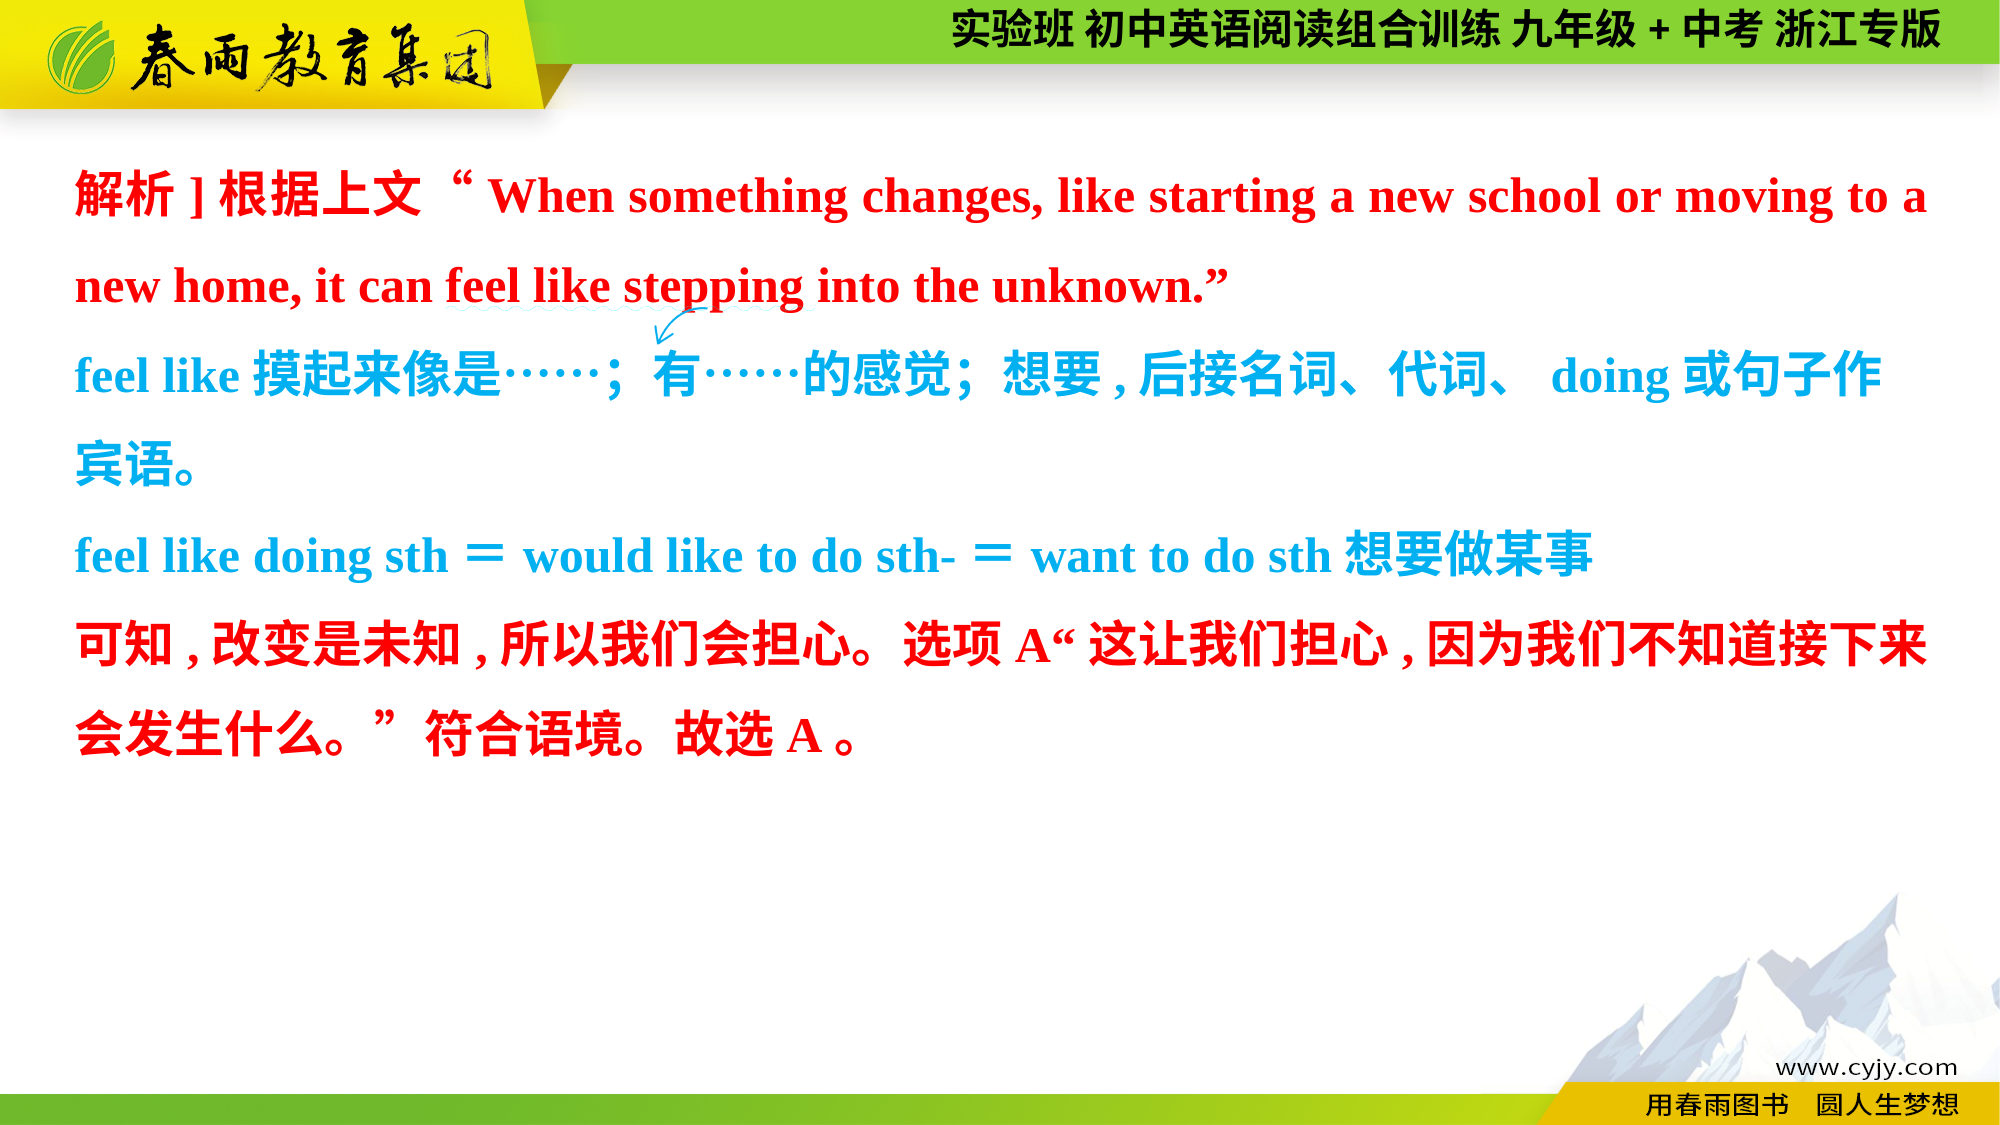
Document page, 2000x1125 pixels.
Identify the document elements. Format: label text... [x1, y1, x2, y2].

picture [0, 0, 2000, 1125]
text_box 解析]根据上文“When something changes, like starting a new school or moving to a new home, it can feel like stepping into the unknown.” feel like摸起来像是……；有……的感觉；想要,后接名词、代词、doing或句子作 宾语。 feel like doing sth＝would like to do sth-＝want to do sth想要做某事 可知,改变是未知,所以我们会担心。选项A“这让我们担心,因为我们不知道接下来会发生什么。”符合语境。故选A。 [59, 125, 1944, 808]
